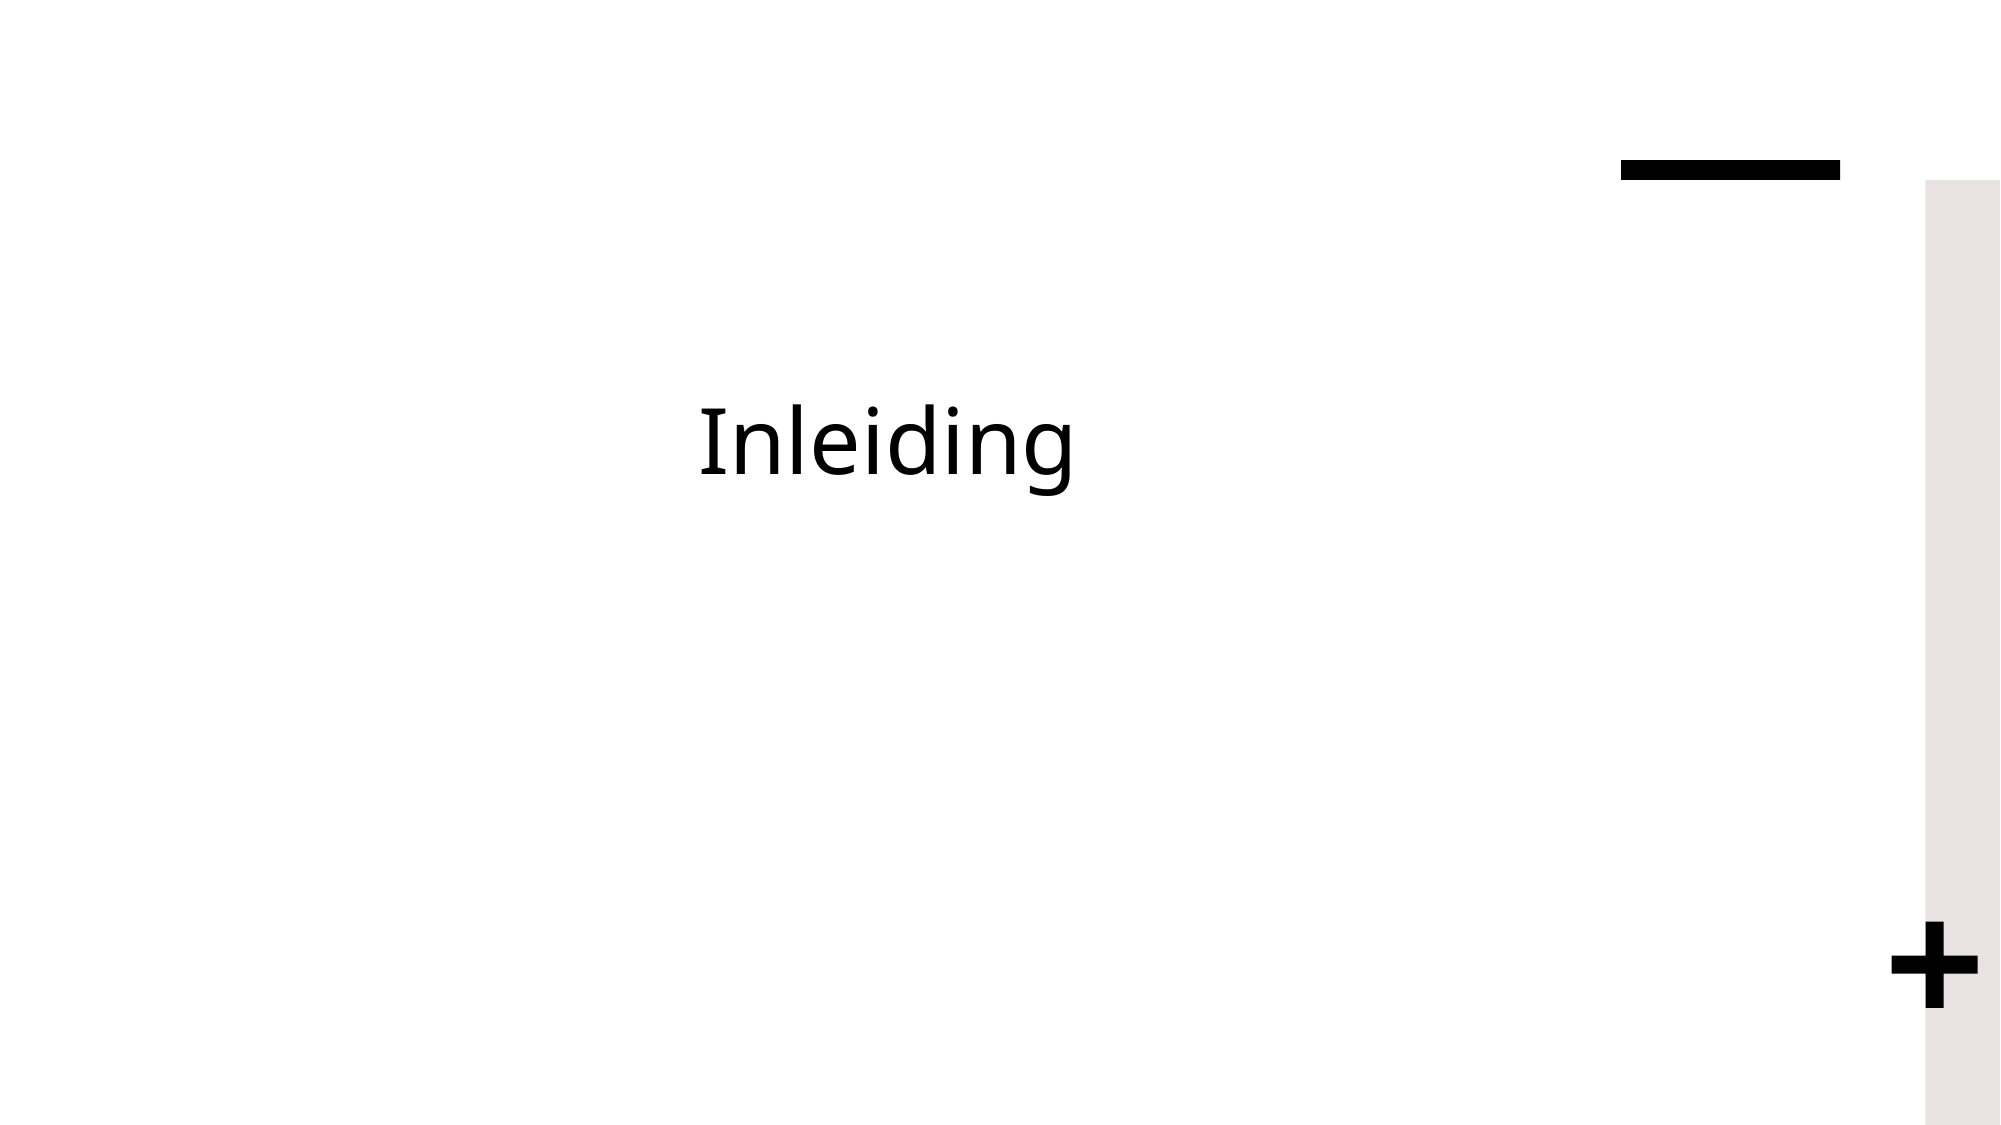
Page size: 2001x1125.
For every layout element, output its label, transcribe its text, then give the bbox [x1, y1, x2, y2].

title Inleiding [542, 375, 1234, 897]
